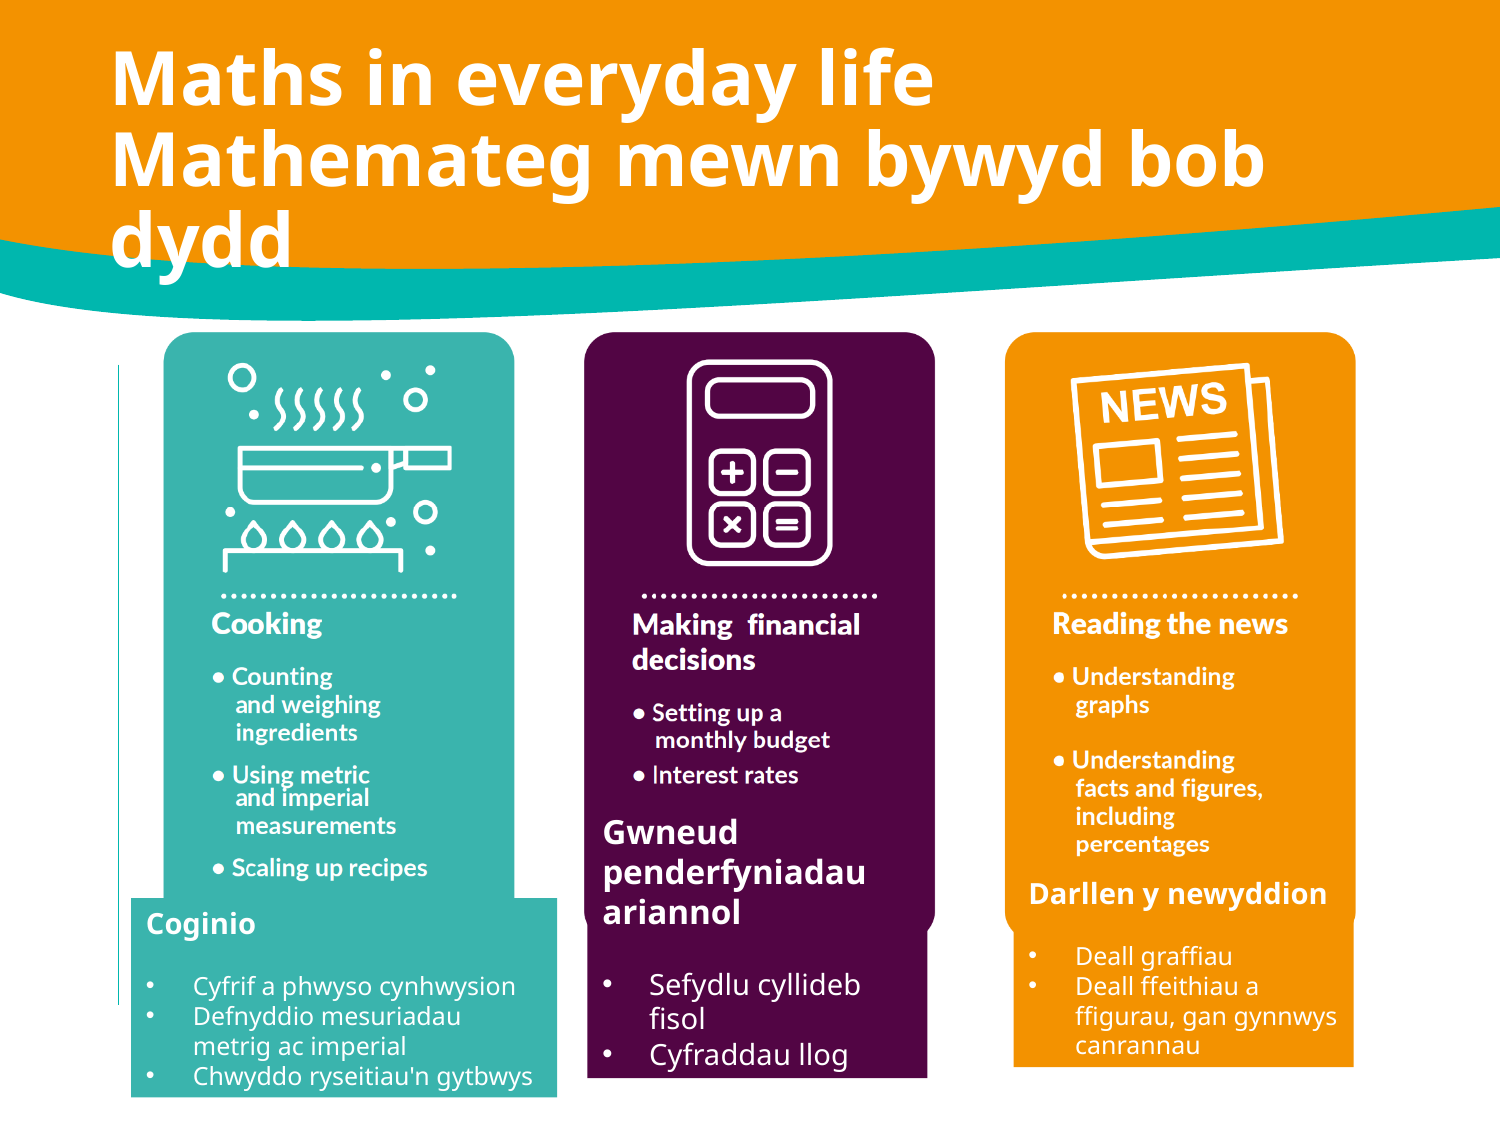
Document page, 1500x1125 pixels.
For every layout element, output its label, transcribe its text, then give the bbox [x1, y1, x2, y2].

text_box Coginio Cyfrif a phwyso cynhwysion Defnyddio mesuriadau metrig ac imperial Chwyddo ryseitiau'n gytbwys [131, 898, 558, 1098]
text_box Gwneud penderfyniadau ariannol Sefydlu cyllideb fisol Cyfraddau llog [587, 952, 928, 1079]
list Maths in everyday life Mathemateg mewn bywyd bob dydd [95, 33, 1421, 224]
text_box Darllen y newyddion Deall graffiau Deall ffeithiau a ffigurau, gan gynnwys canrannau [1013, 952, 1354, 1068]
picture [146, 327, 1369, 952]
